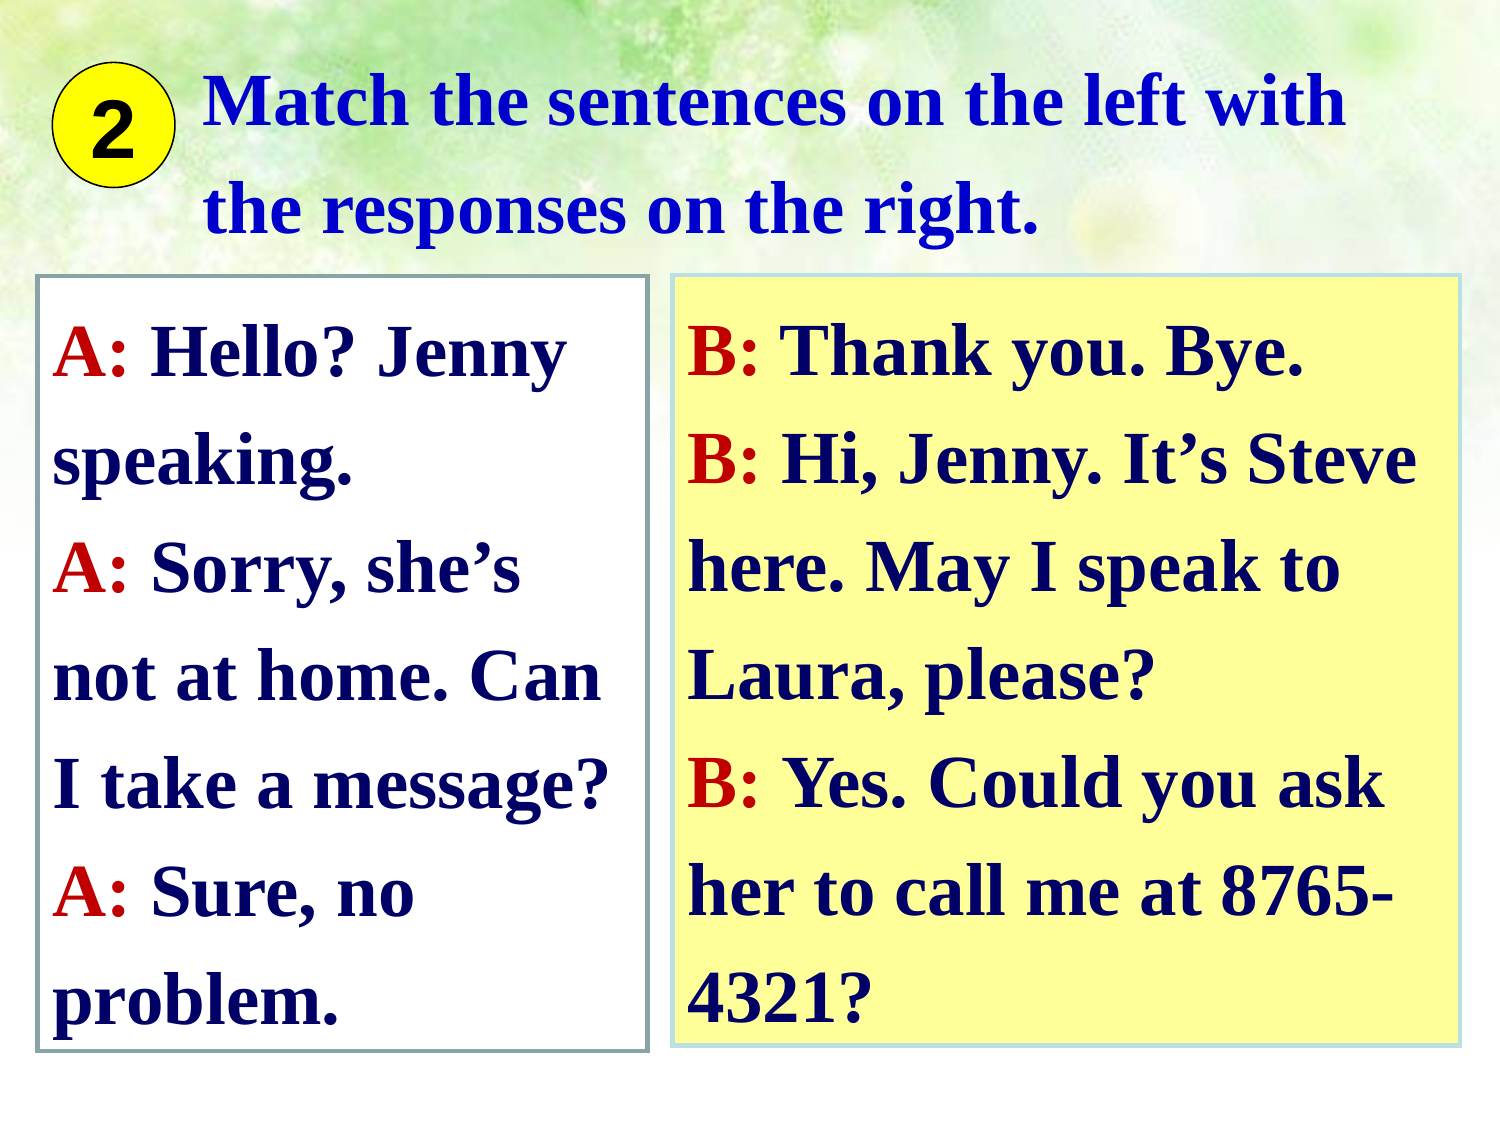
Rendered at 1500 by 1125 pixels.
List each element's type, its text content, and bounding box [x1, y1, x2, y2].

text_box A: Hello? Jenny speaking. A: Sorry, she’s not at home. Can I take a message? A: Sure, no problem. [37, 276, 648, 1052]
list Match the sentences on the left with the responses on the right. [187, 24, 1450, 225]
text_box 2 [52, 62, 175, 188]
picture [0, 0, 1500, 1125]
text_box B: Thank you. Bye. B: Hi, Jenny. It’s Steve here. May I speak to Laura, please? B: Yes. Could you ask her to call me at 8765-4321? [672, 274, 1461, 1046]
